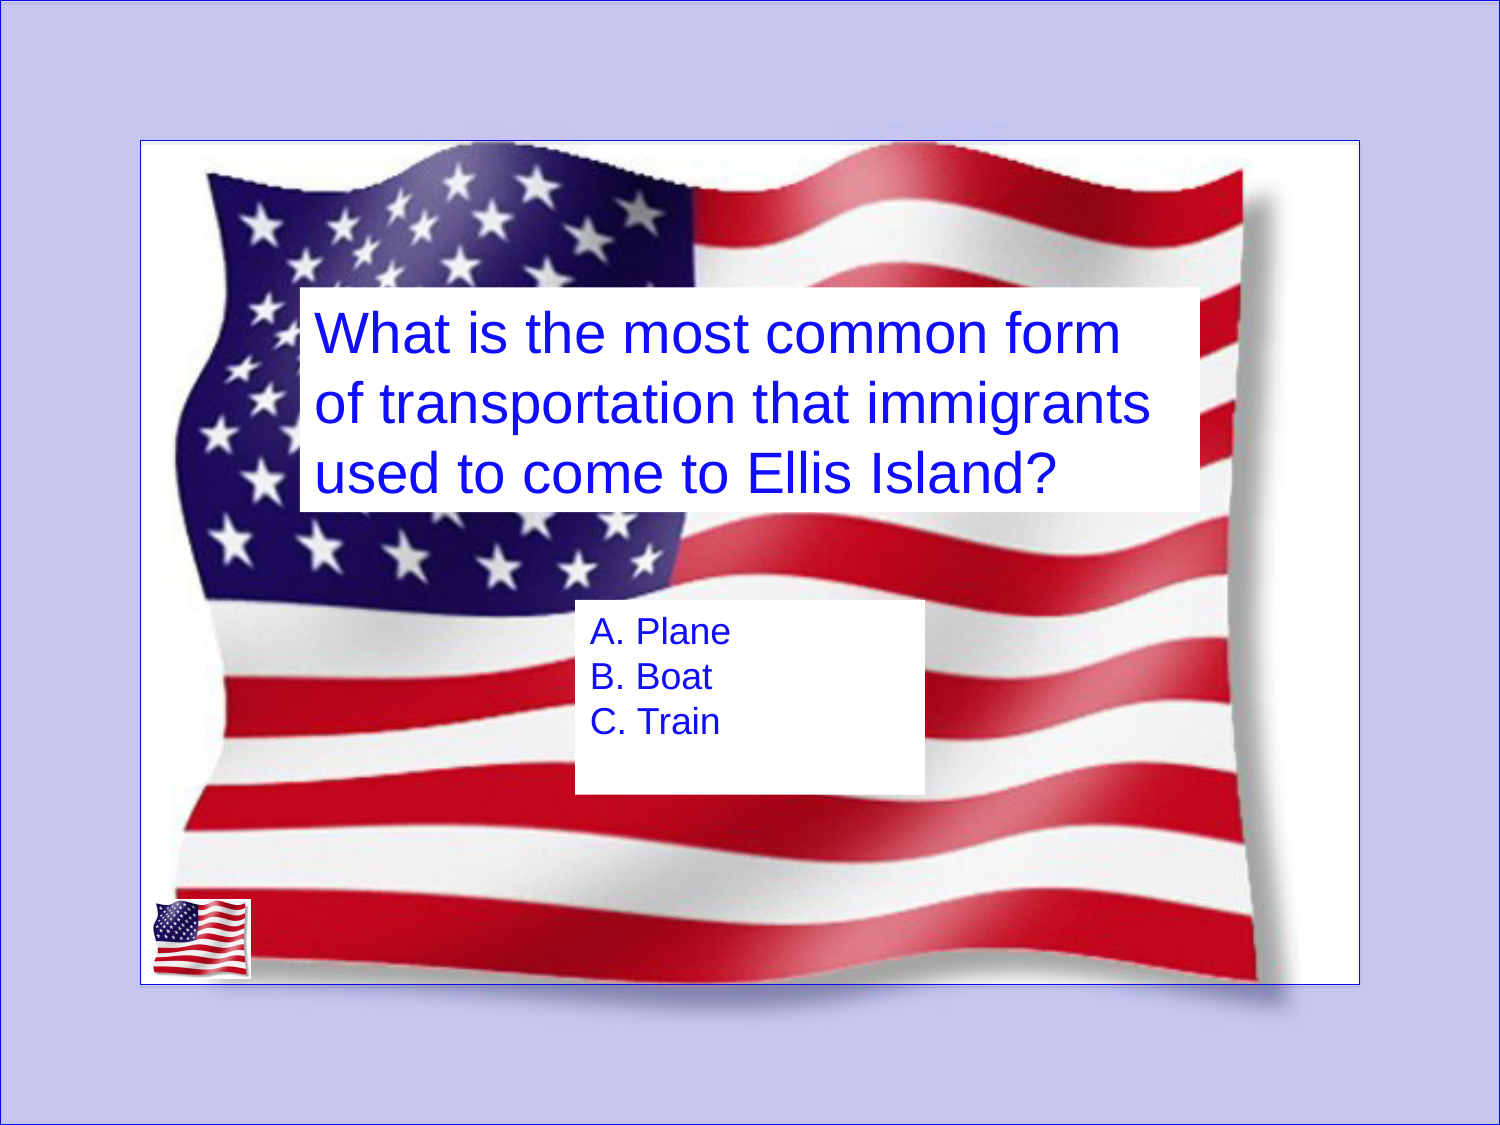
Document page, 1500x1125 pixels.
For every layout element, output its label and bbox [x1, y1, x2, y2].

text_box [0, 0, 1500, 1125]
picture [137, 124, 1313, 1033]
